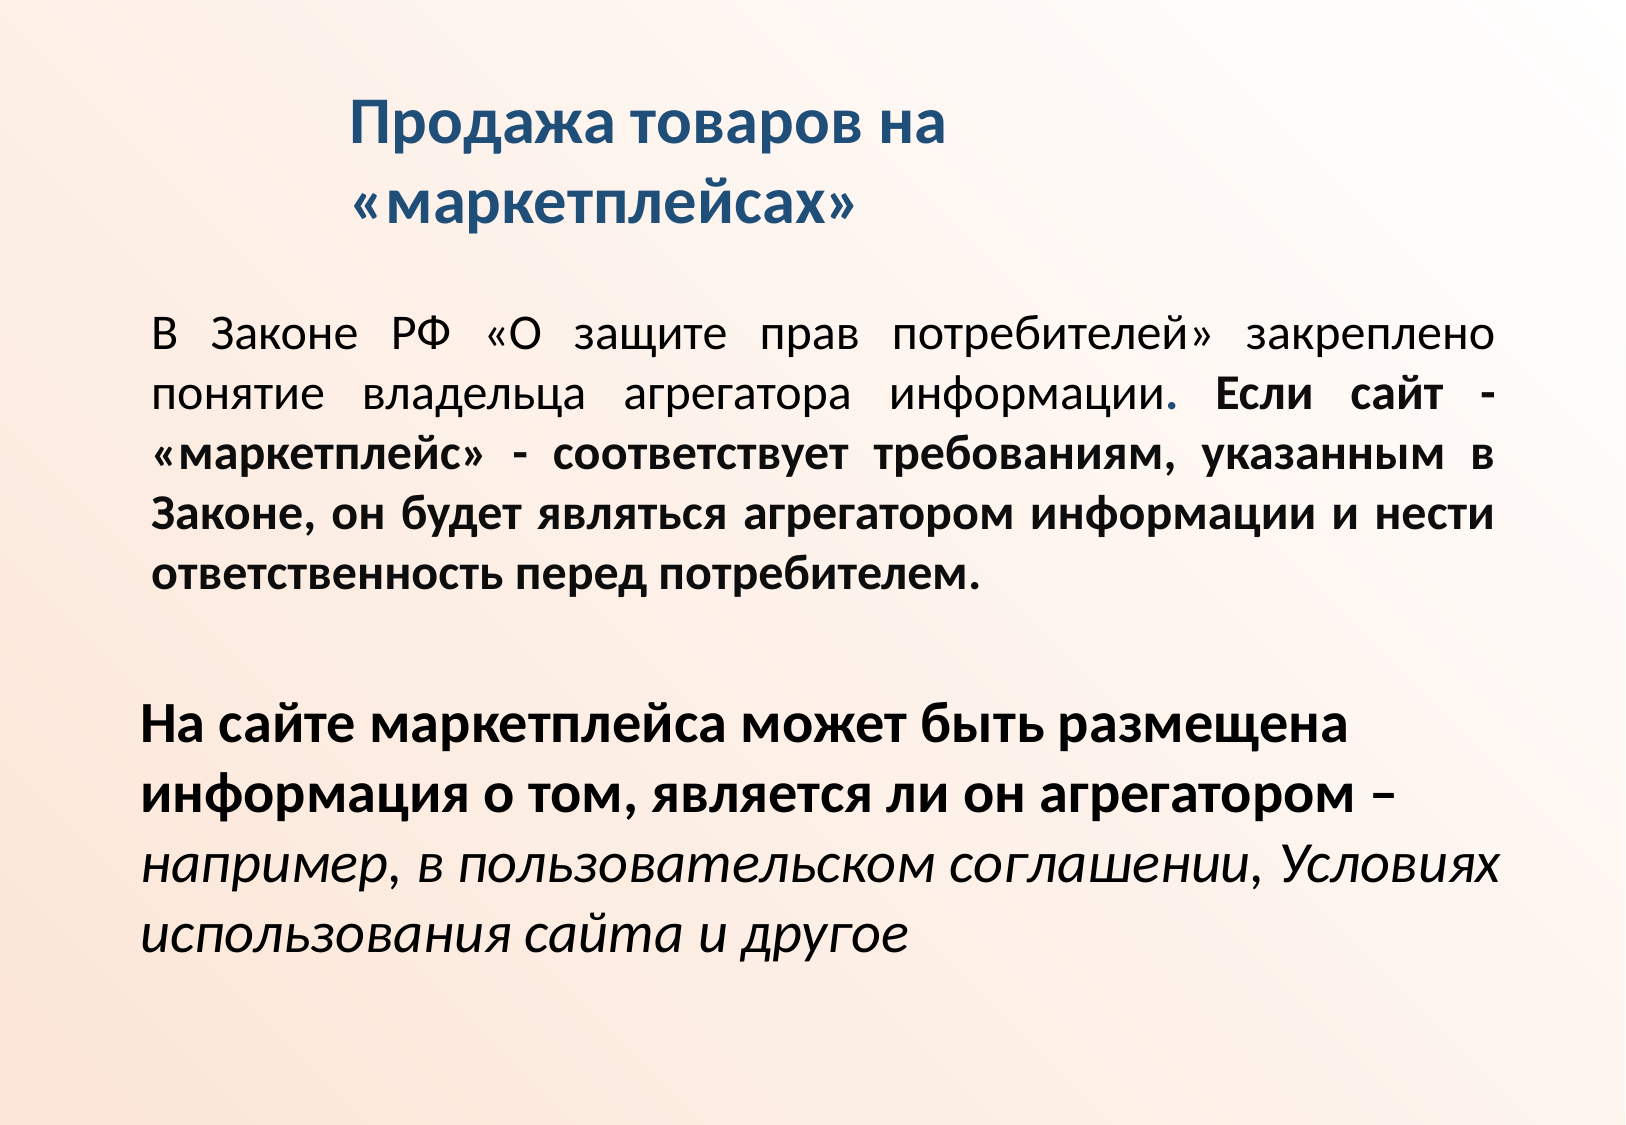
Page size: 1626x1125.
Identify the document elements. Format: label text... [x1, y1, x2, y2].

text_box Продажа товаров на «маркетплейсах» [334, 69, 1372, 244]
text_box На сайте маркетплейса может быть размещена информация о том, является ли он агрегатором – например, в пользовательском соглашении, Условиях использования сайта и другое [125, 676, 1522, 972]
text_box В Законе РФ «О защите прав потребителей» закреплено понятие владельца агрегатора информации. Если сайт - «маркетплейс» - соответствует требованиям, указанным в Законе, он будет являться агрегатором информации и нести ответственность перед потребителем. [136, 292, 1511, 607]
